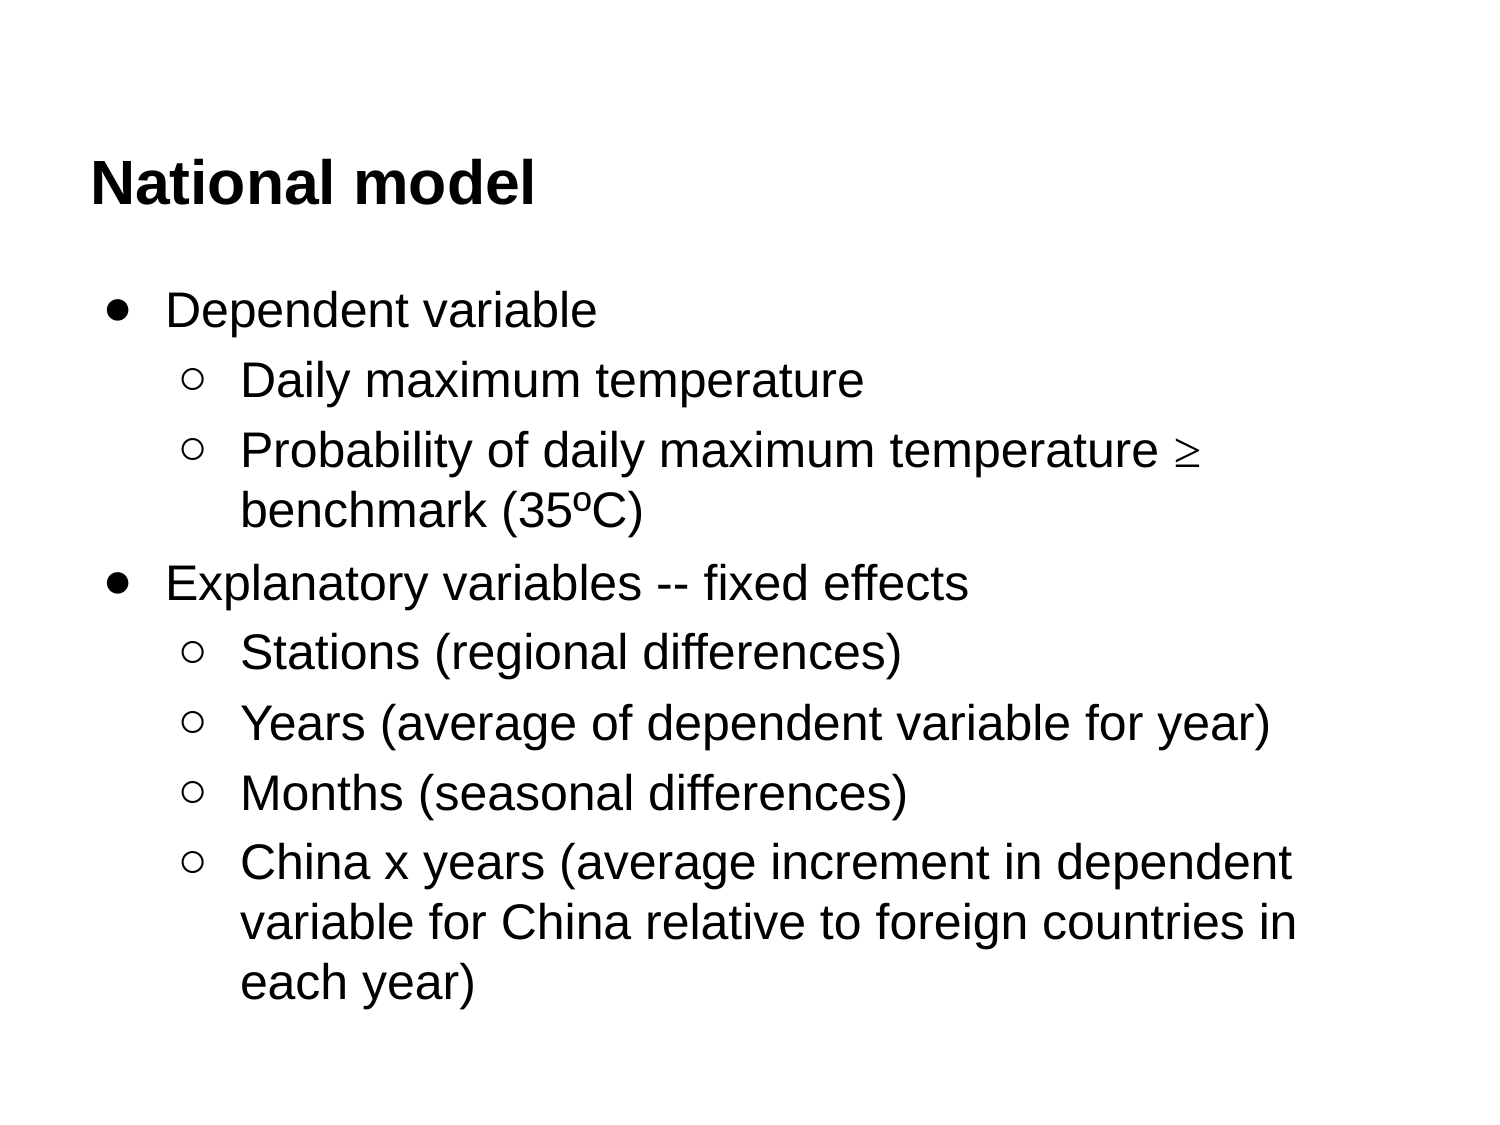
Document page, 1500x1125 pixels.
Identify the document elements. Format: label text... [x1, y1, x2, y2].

title National model [75, 45, 1425, 233]
list Dependent variable Daily maximum temperature Probability of daily maximum temperature ≥ benchmark (35ºC) Explanatory variables -- fixed effects Stations (regional differences) Years (average of dependent variable for year) Months (seasonal differences) China x years (average increment in dependent variable for China relative to foreign countries in each year) [75, 262, 1425, 1078]
